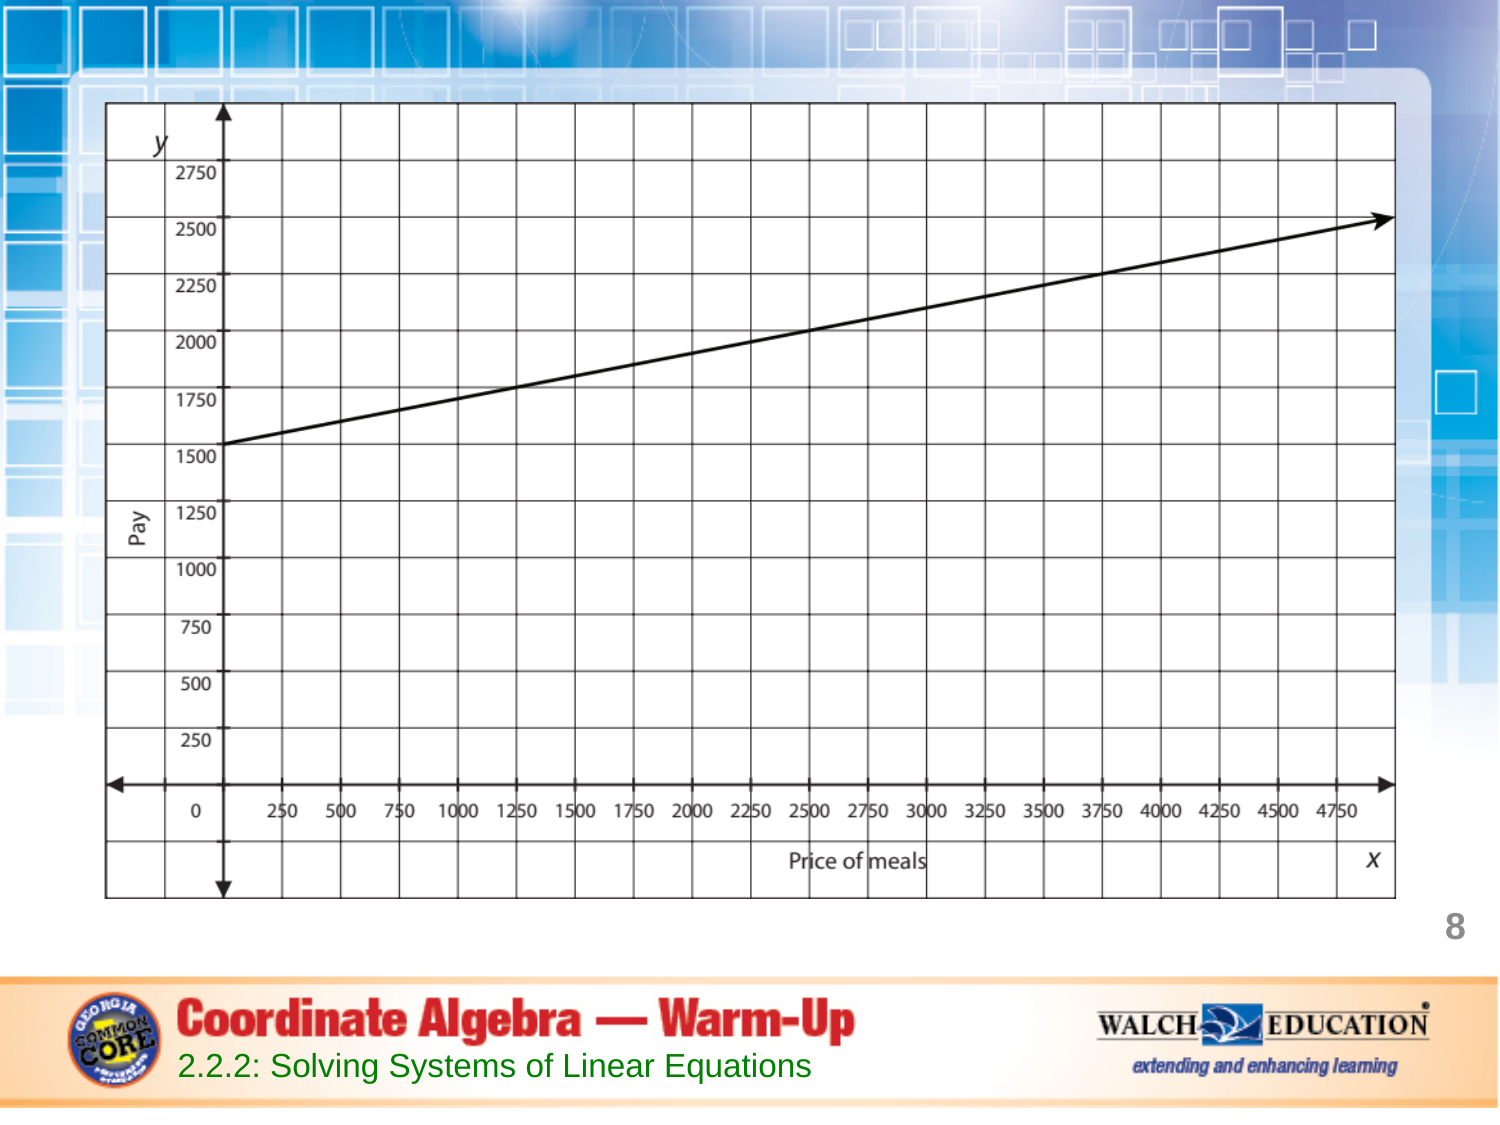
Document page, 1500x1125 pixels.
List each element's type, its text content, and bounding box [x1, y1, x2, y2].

list 2.2.2: Solving Systems of Linear Equations [162, 1036, 1070, 1080]
slide_number 8 [1361, 901, 1481, 949]
picture [0, 0, 1500, 1108]
